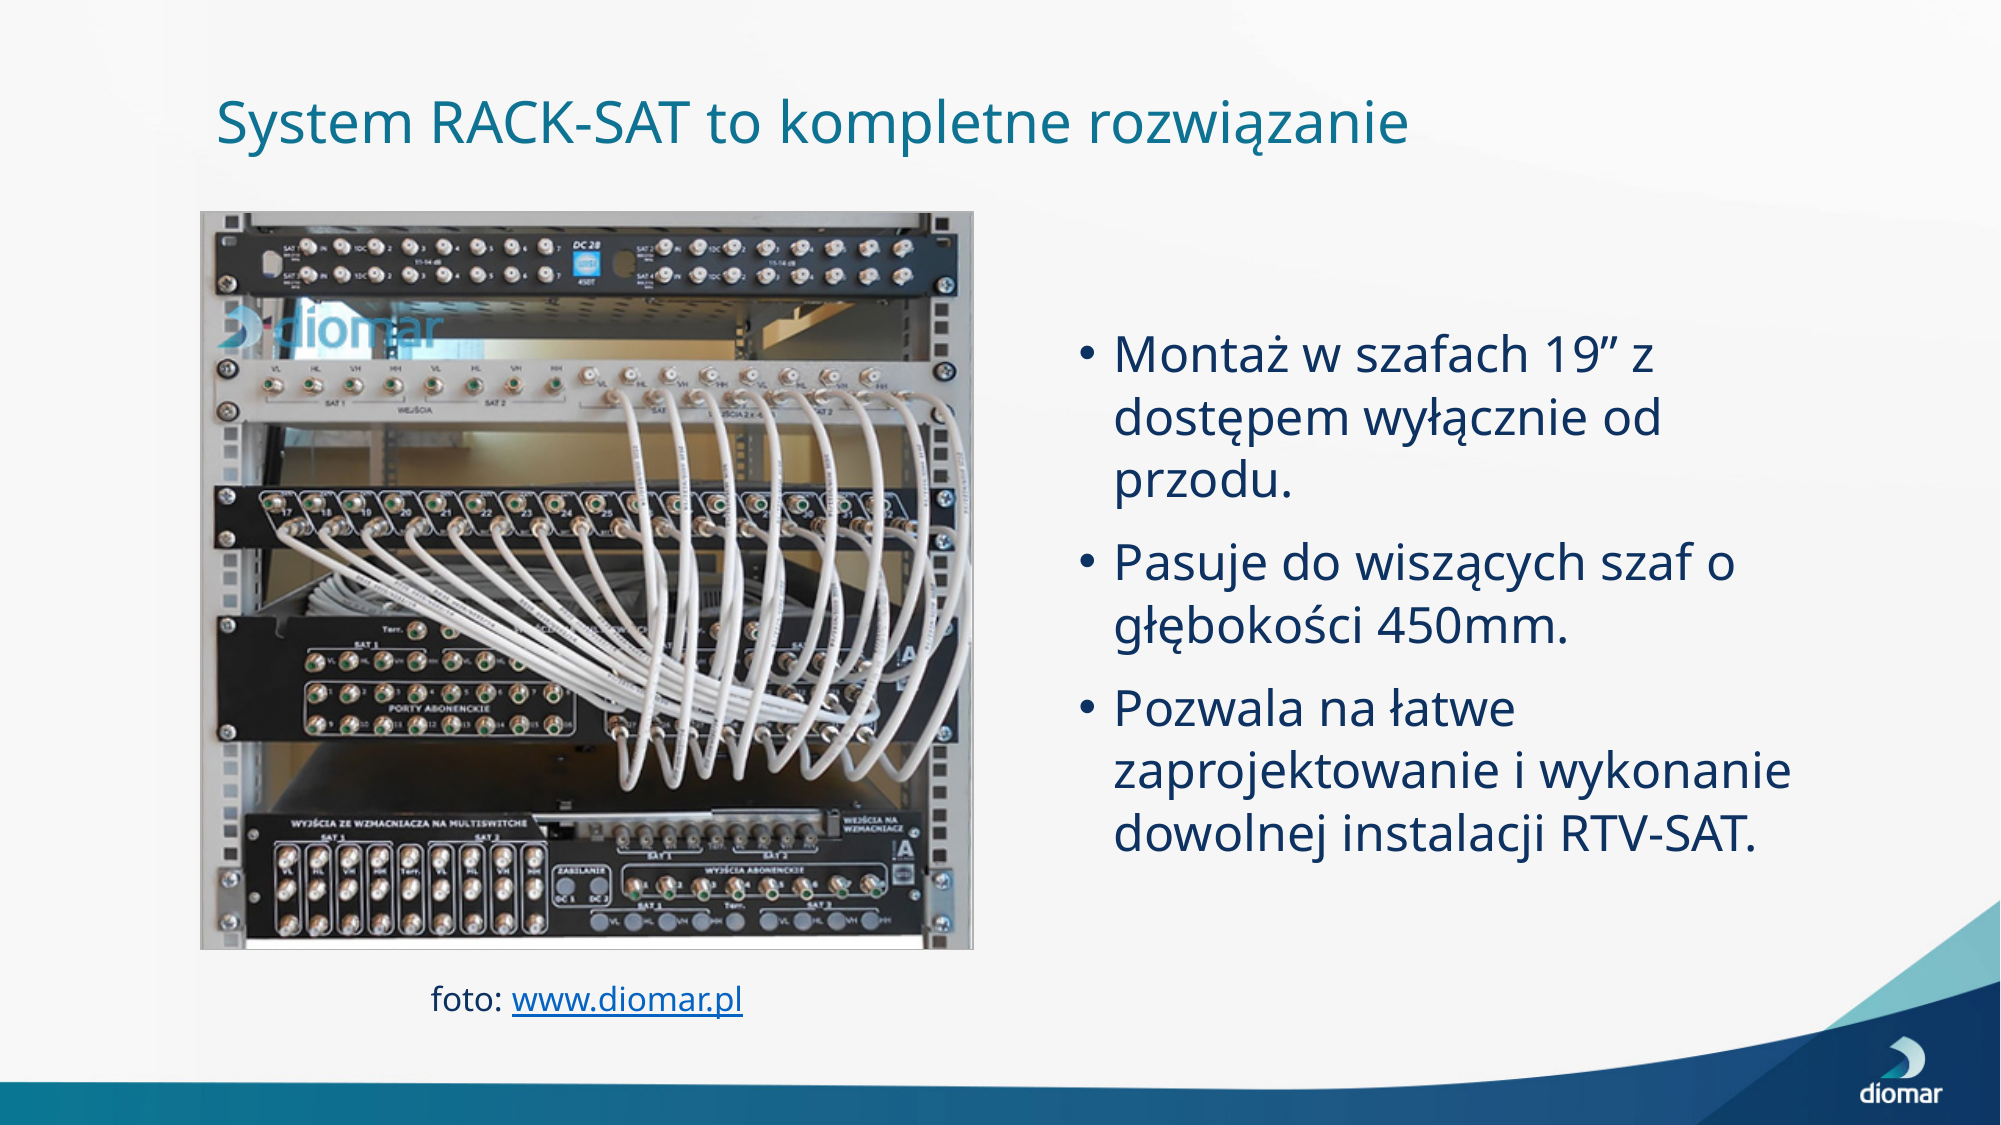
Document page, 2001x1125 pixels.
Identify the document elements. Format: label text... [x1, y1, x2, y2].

title System RACK-SAT to kompletne rozwiązanie [201, 78, 1427, 172]
picture [0, 0, 2001, 1125]
text_box Montaż w szafach 19” z dostępem wyłącznie od przodu. Pasuje do wiszących szaf o głębokości 450mm. Pozwala na łatwe zaprojektowanie i wykonanie dowolnej instalacji RTV-SAT. [1063, 312, 1859, 1027]
text_box foto: www.diomar.pl [201, 950, 973, 1038]
